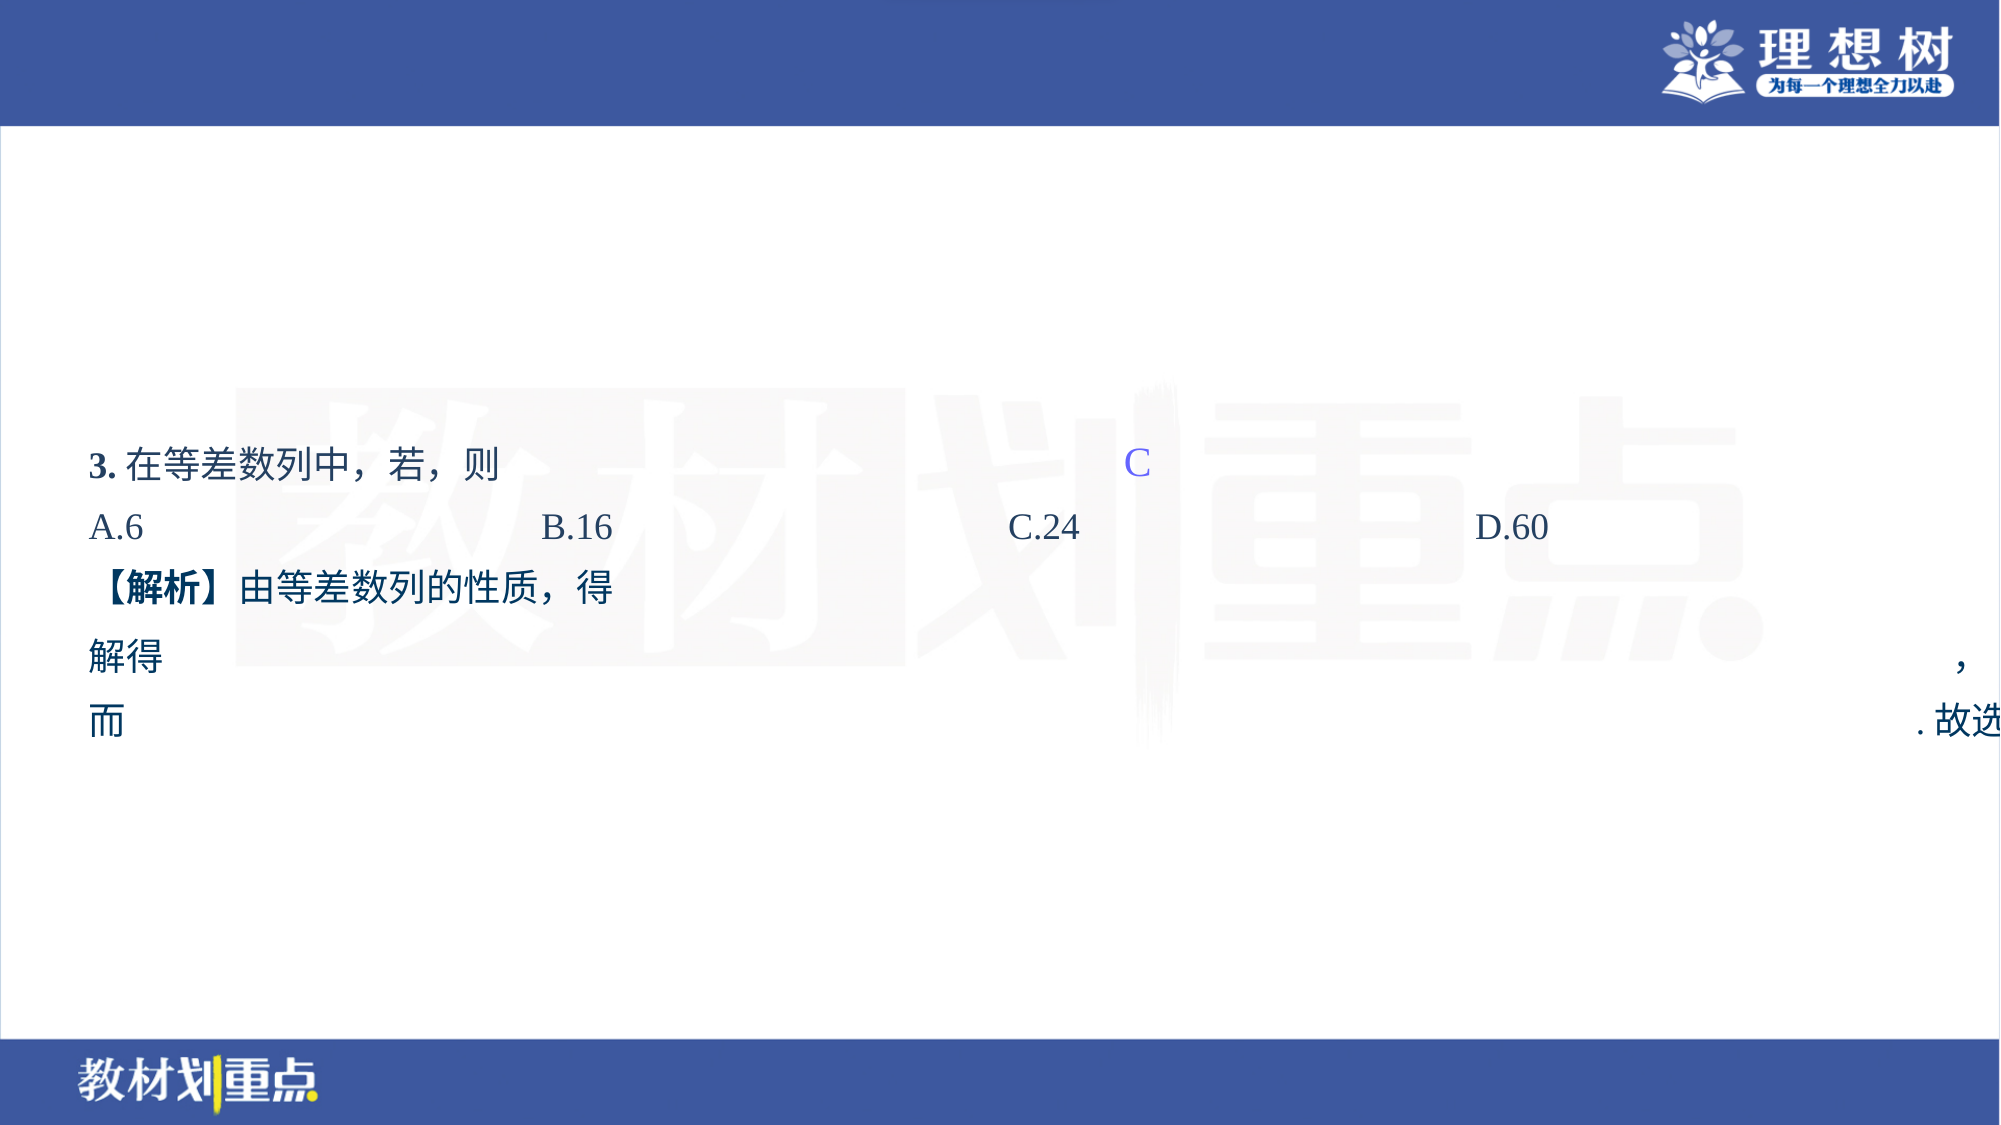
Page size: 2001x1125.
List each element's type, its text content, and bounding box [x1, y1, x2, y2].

text_box A.6 B.16 C.24 D.60 [88, 480, 1911, 540]
text_box C [1108, 432, 1167, 480]
picture [0, 0, 2000, 1125]
